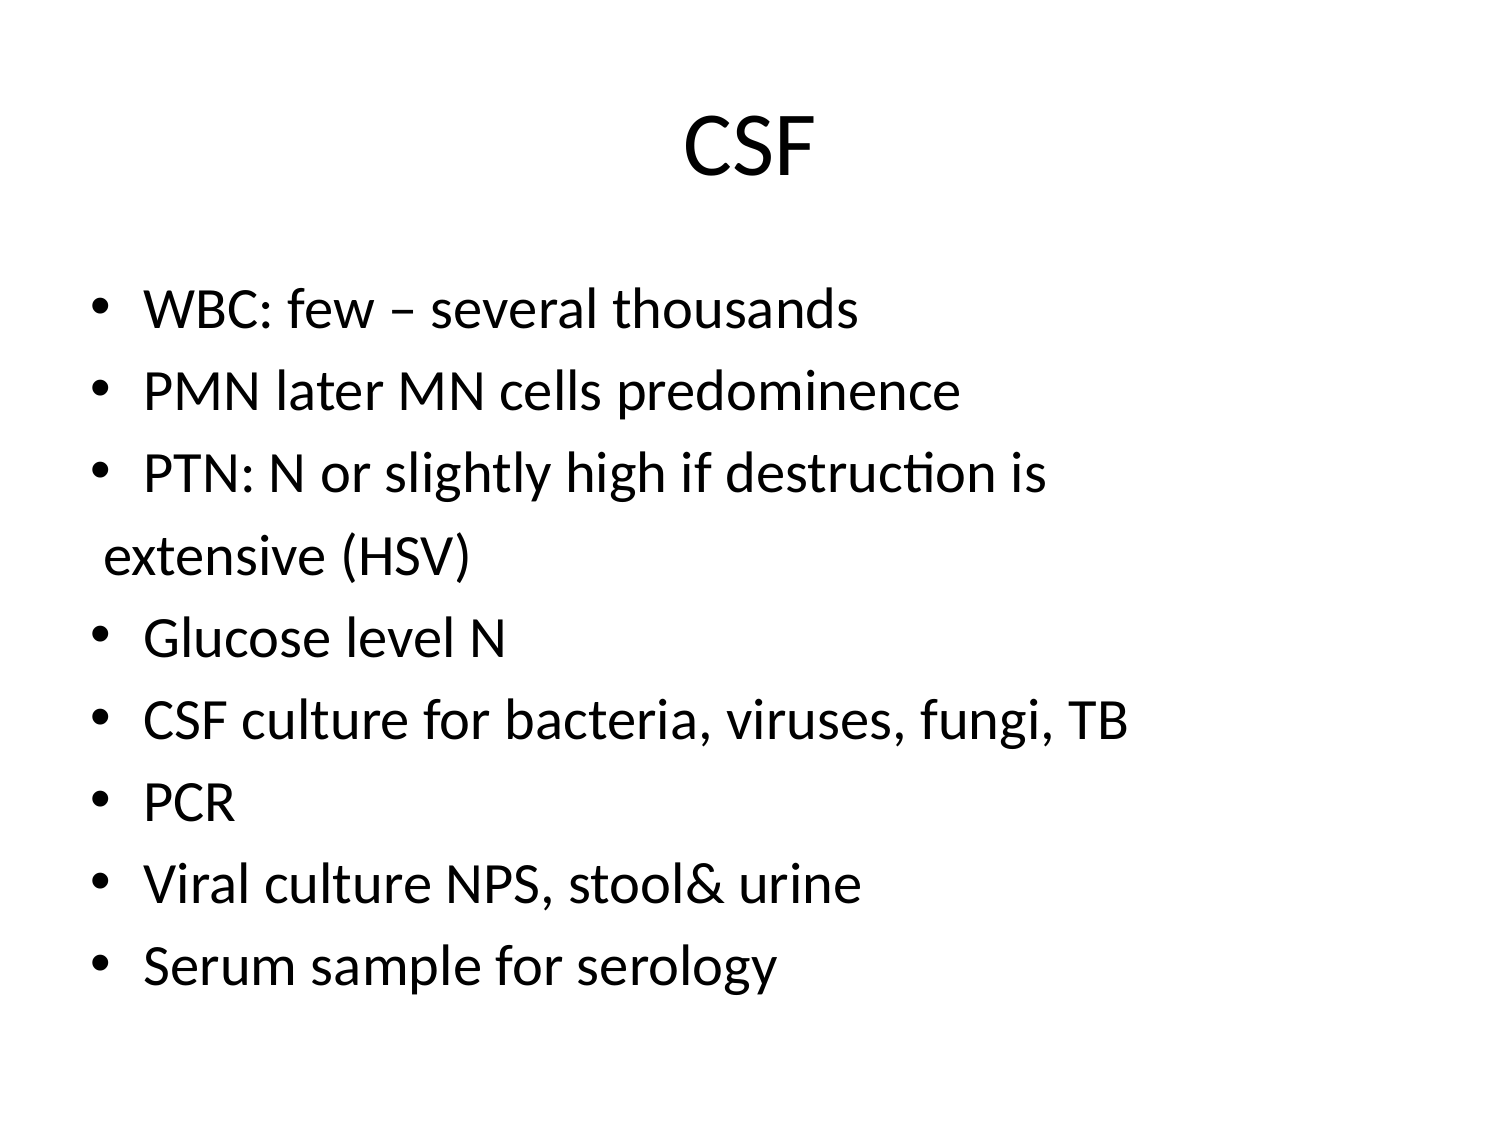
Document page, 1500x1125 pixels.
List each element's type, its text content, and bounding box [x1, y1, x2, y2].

list WBC: few – several thousands PMN later MN cells predominence PTN: N or slightly high if destruction is extensive (HSV) Glucose level N CSF culture for bacteria, viruses, fungi, TB PCR Viral culture NPS, stool& urine Serum sample for serology [75, 262, 1425, 1005]
title CSF [75, 45, 1425, 233]
